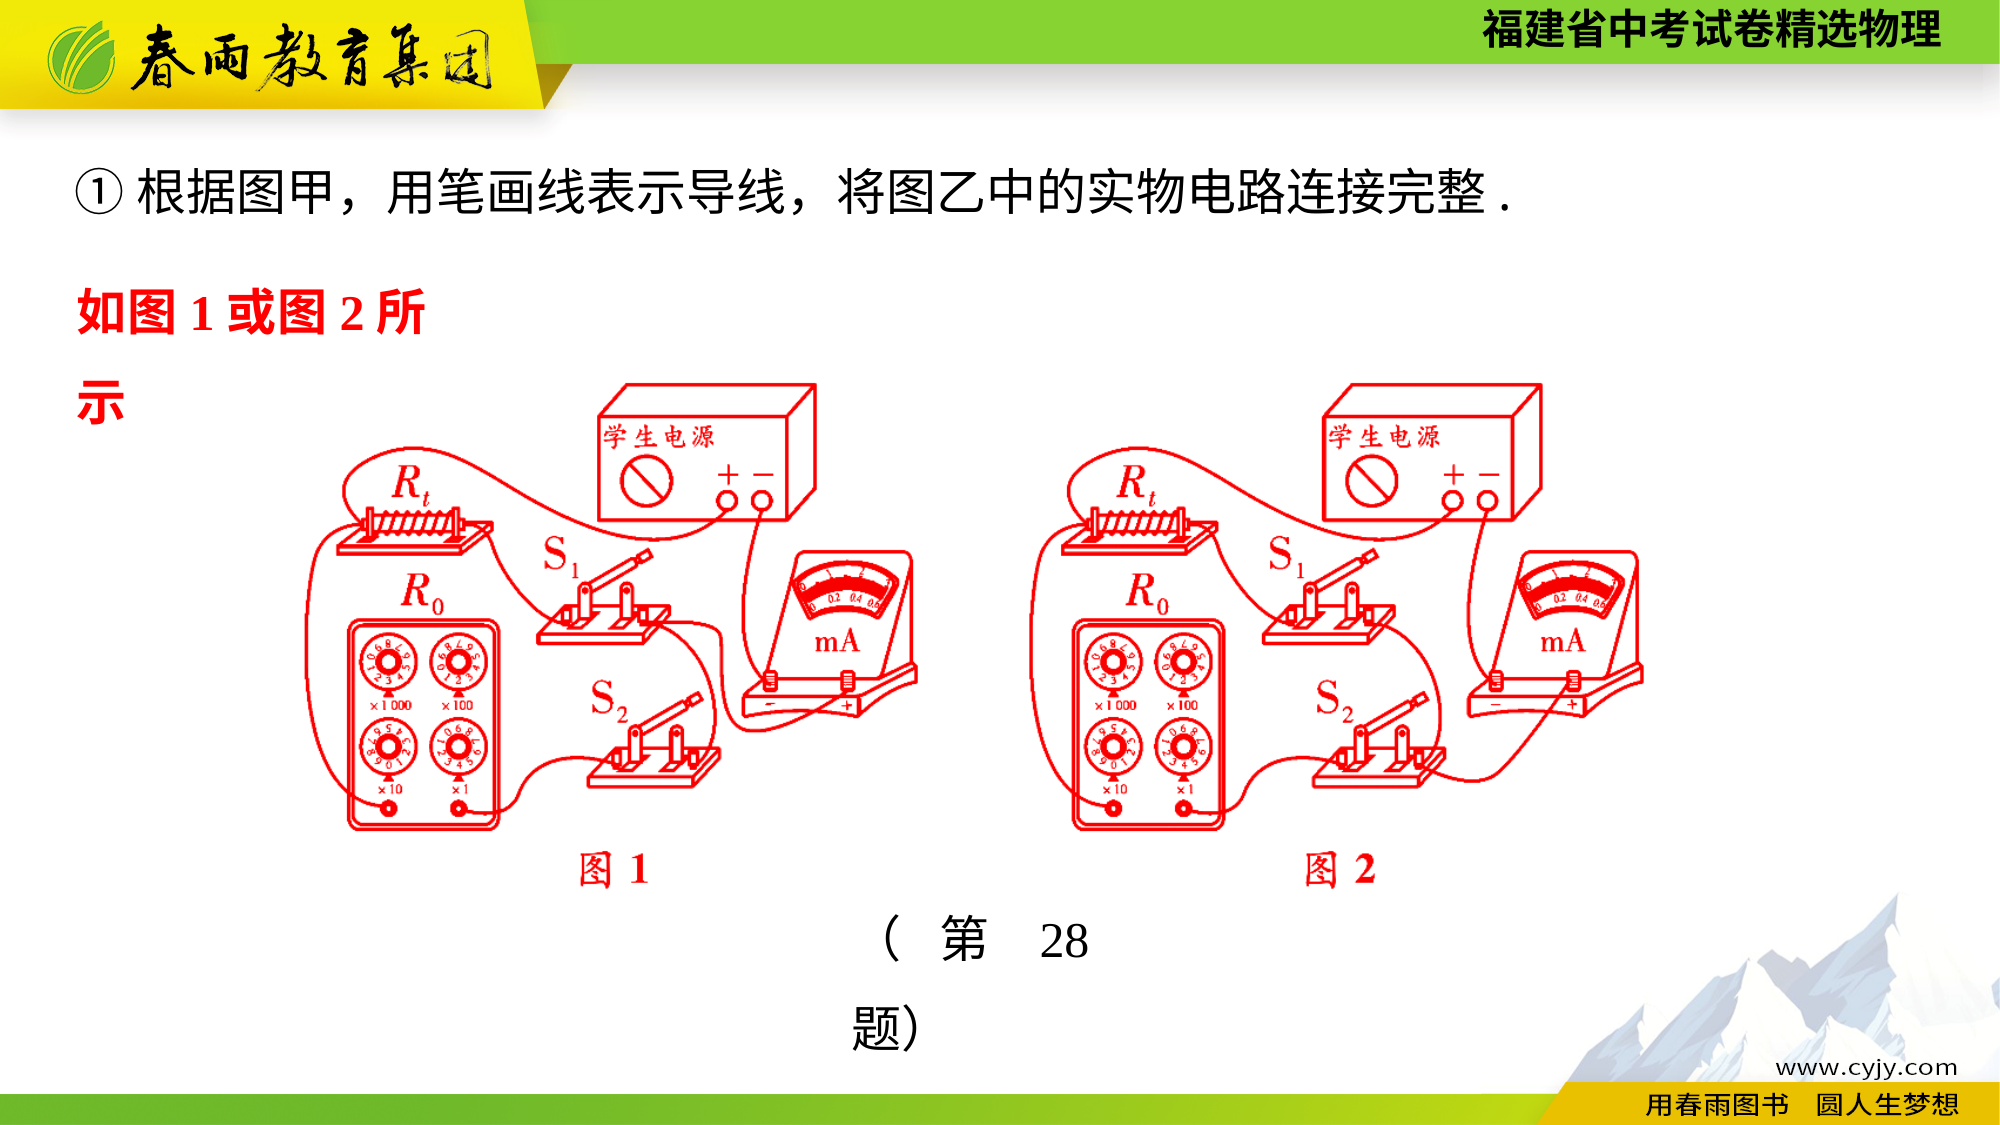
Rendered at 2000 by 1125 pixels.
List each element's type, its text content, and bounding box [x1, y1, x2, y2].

text_box （第28题） [836, 904, 1117, 975]
text_box 如图1或图2所示 [61, 243, 442, 349]
list ①根据图甲，用笔画线表示导线，将图乙中的实物电路连接完整. [59, 122, 1944, 217]
picture [0, 0, 2000, 1125]
